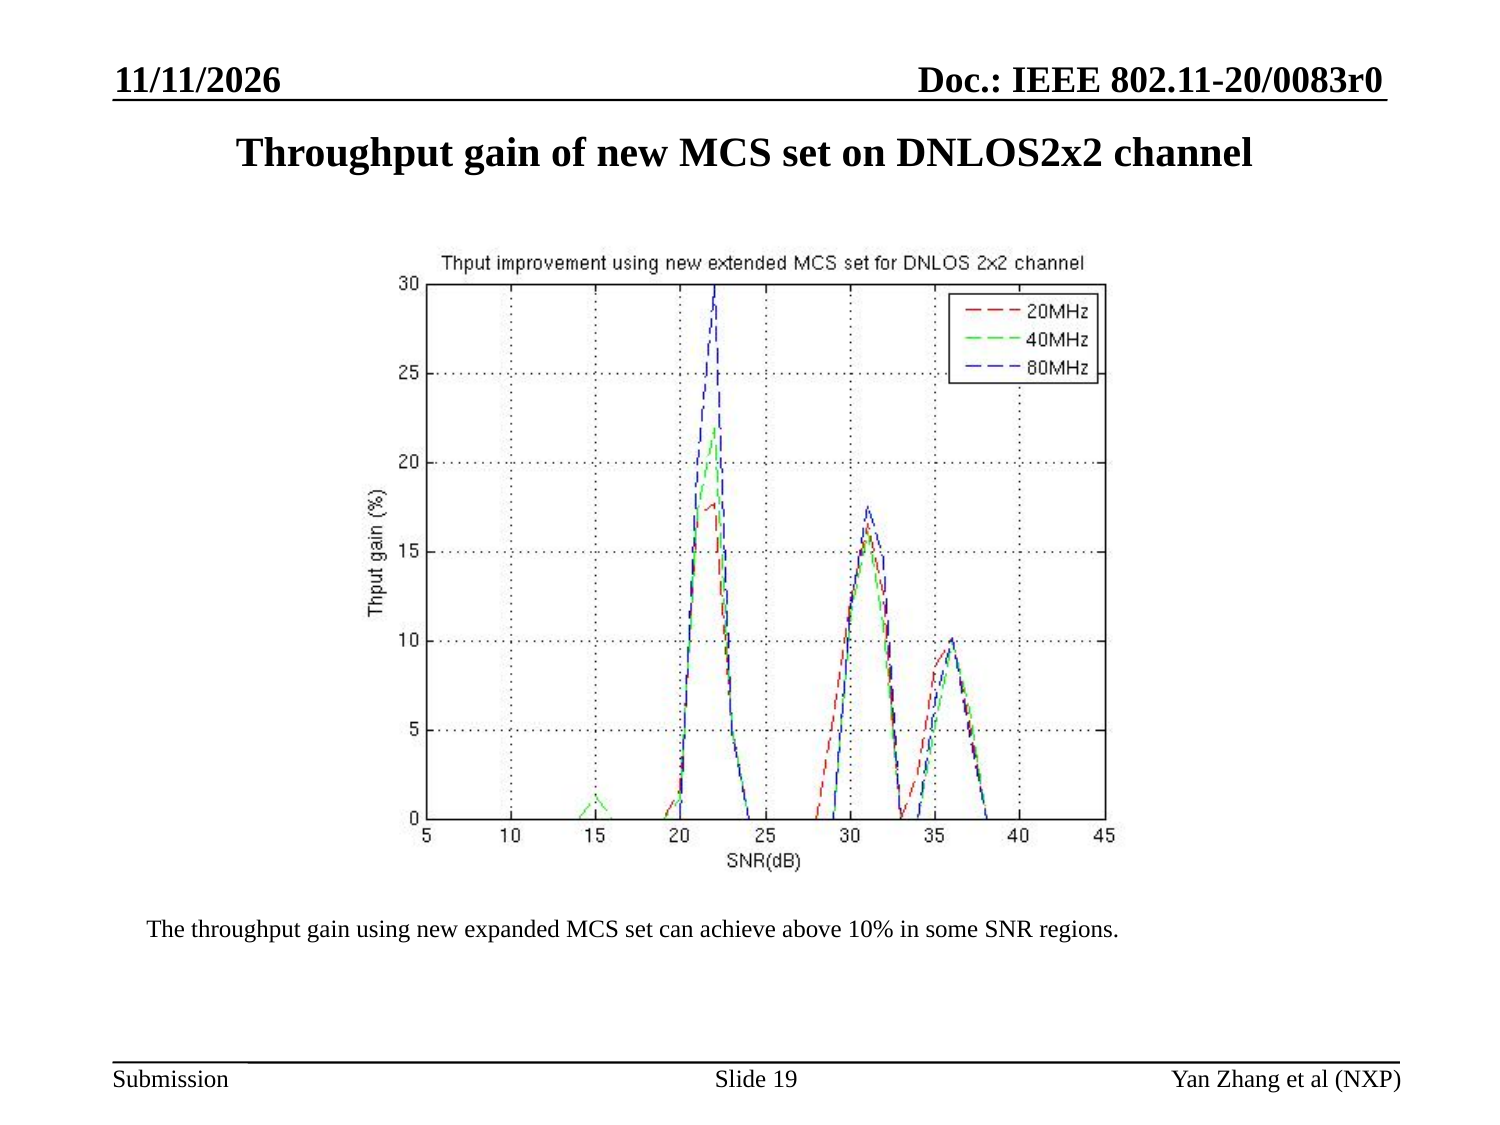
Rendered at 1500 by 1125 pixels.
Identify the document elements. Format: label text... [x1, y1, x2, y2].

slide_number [114, 54, 368, 101]
footer Yan Zhang et al (NXP) [1073, 1061, 1402, 1093]
slide_number Slide 19 [712, 1061, 800, 1093]
picture [312, 234, 1188, 891]
title Throughput gain of new MCS set on DNLOS2x2 channel [112, 124, 1388, 176]
list The throughput gain using new expanded MCS set can achieve above 10% in some SNR regions. [130, 904, 1407, 988]
